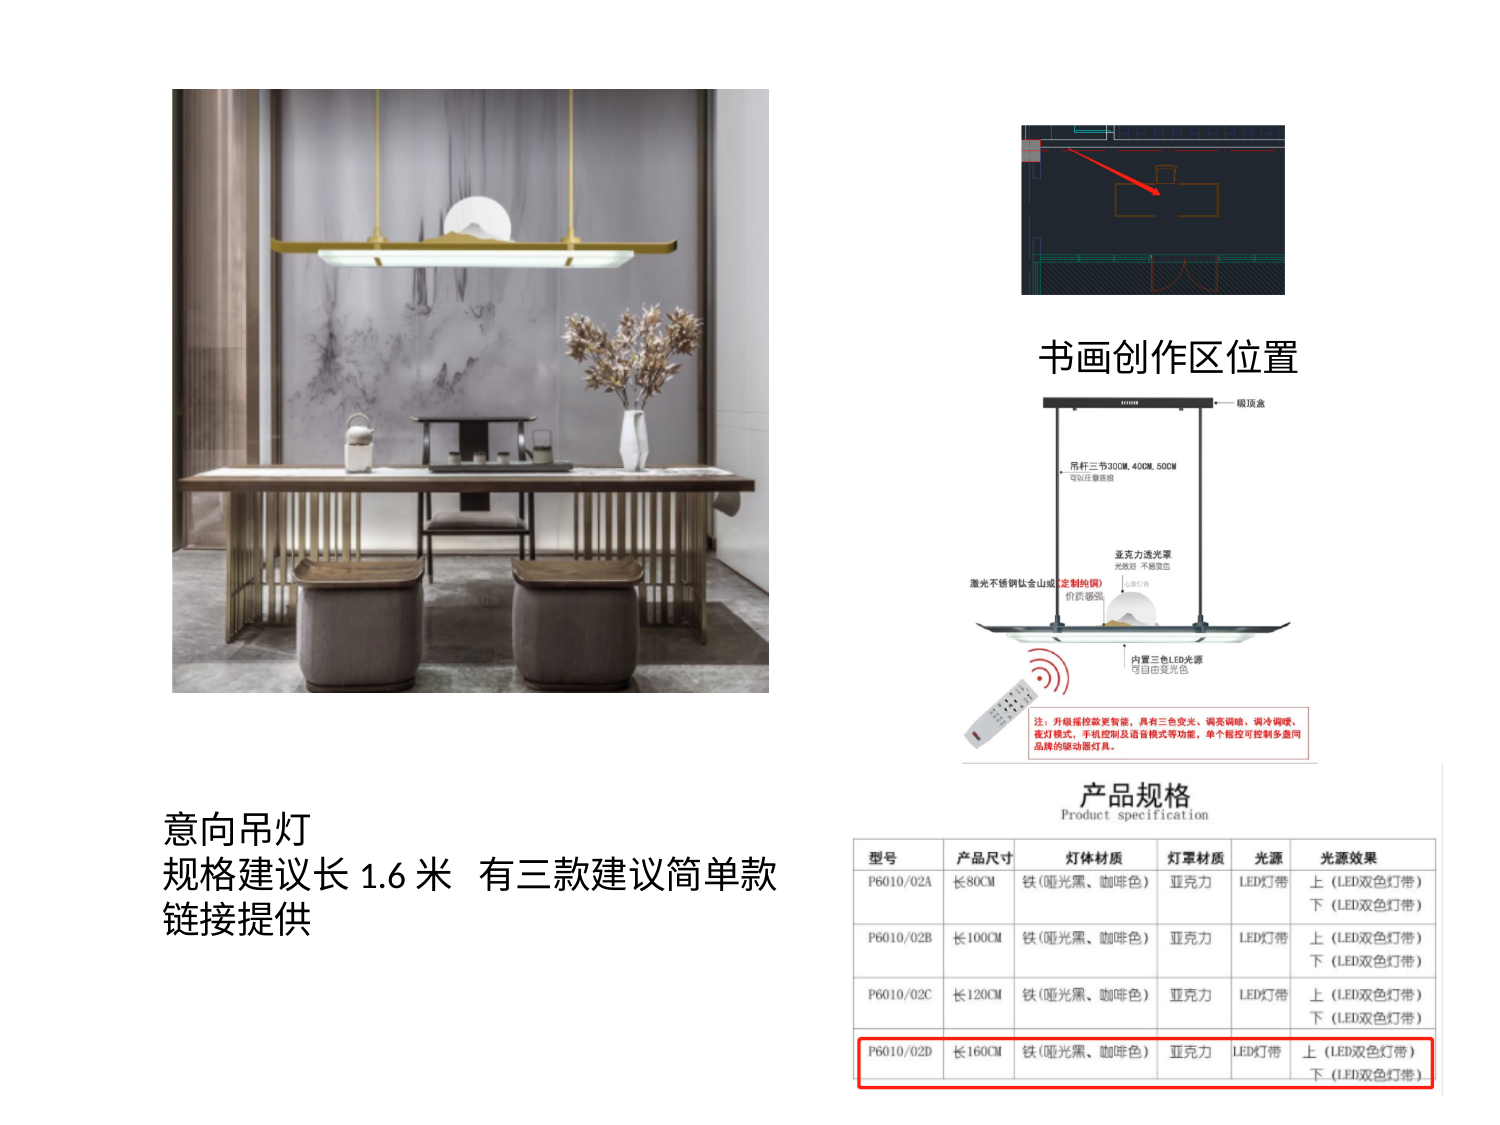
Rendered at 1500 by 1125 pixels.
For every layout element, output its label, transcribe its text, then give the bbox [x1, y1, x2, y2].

text_box 意向吊灯 规格建议长1.6米 有三款建议简单款 链接提供 [147, 798, 839, 949]
picture [170, 89, 769, 693]
picture [1022, 77, 1284, 342]
picture [844, 385, 1443, 1096]
text_box 书画创作区位置 [1023, 326, 1316, 383]
